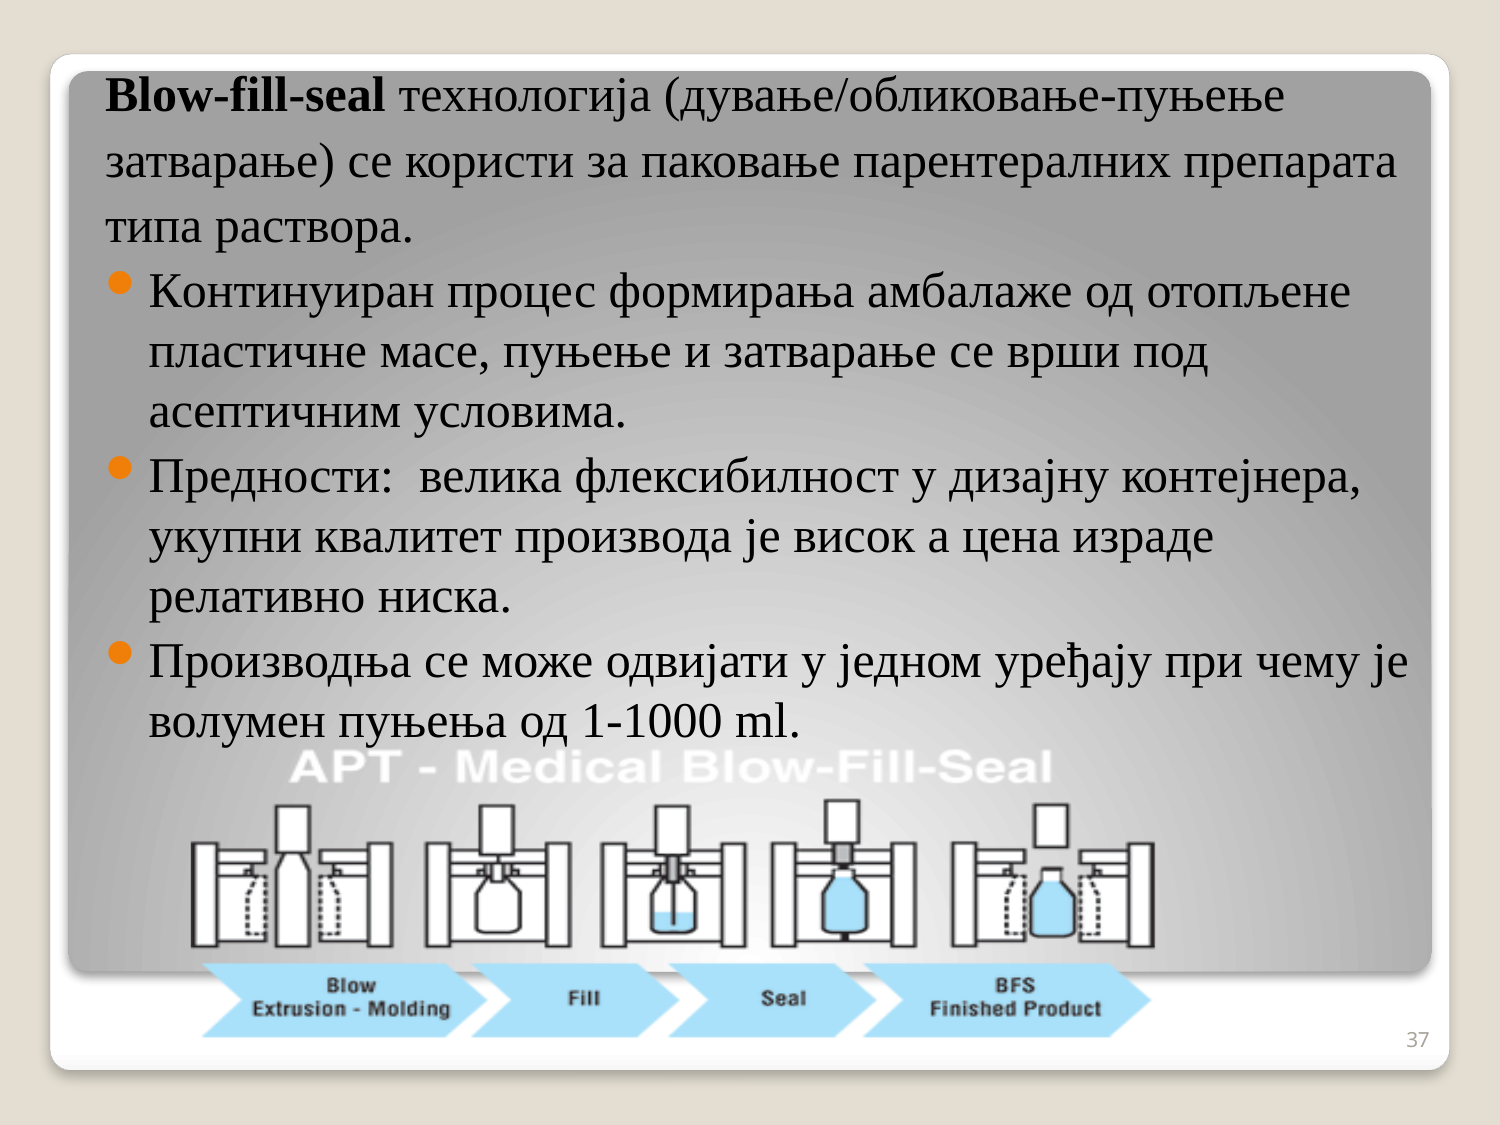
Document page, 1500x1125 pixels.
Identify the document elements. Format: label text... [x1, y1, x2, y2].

list Blow-fill-seal технологија (дување/обликовање-пуњење затварање) се користи за паковање парентералних препарата типа раствора. Континуиран процес формирања амбалаже од отопљене пластичне масе, пуњење и затварање се врши под асептичним условима. Предности: велика флексибилност у дизајну контејнера, укупни квалитет производа је висок а цена израде релативно ниска. Производња се може одвијати у једном уређају при чему је волумен пуњења од 1-1000 ml. [75, 46, 1425, 986]
picture [159, 739, 1188, 1048]
slide_number 37 [1369, 1002, 1445, 1063]
